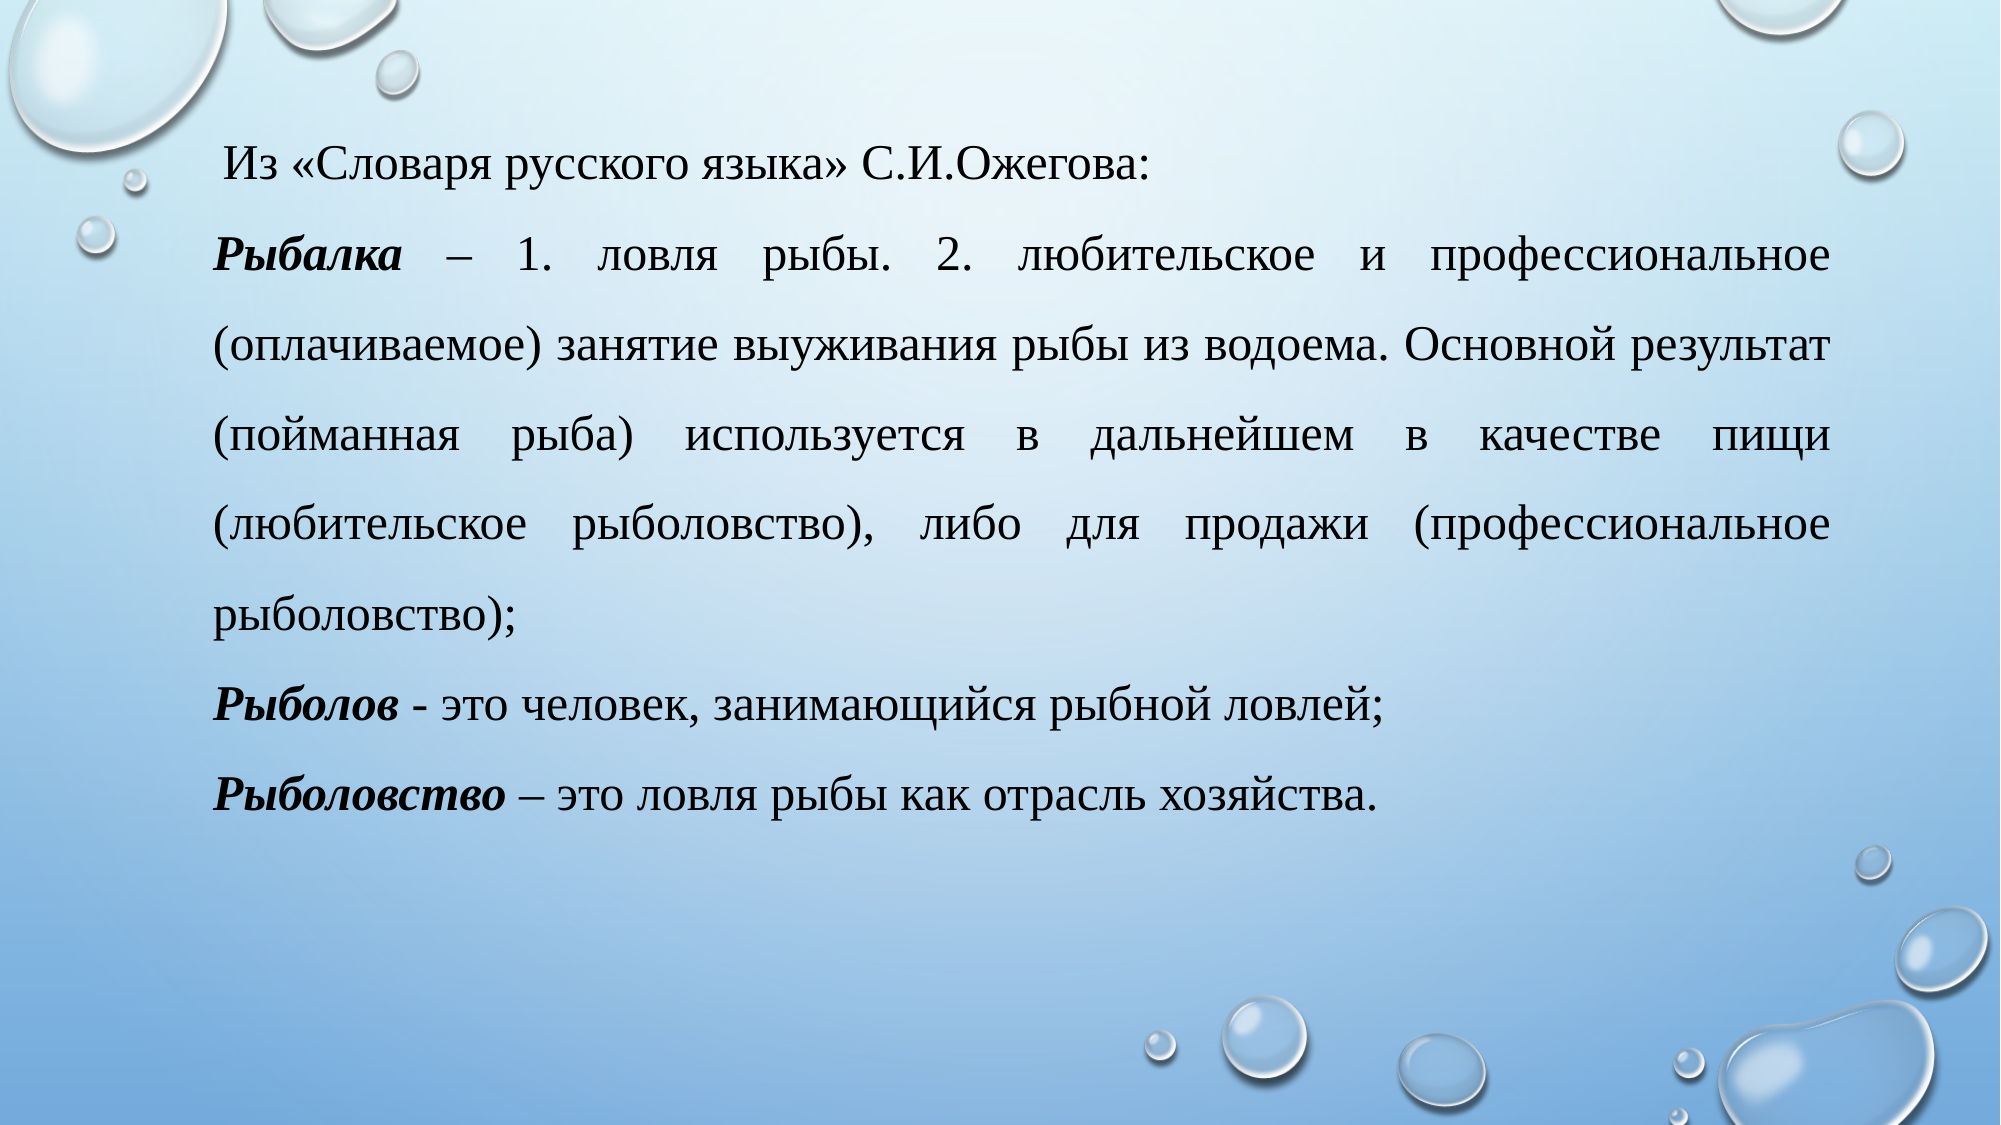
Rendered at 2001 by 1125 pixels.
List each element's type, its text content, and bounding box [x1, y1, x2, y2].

picture [0, 0, 2000, 1125]
text_box Из «Словаря русского языка» С.И.Ожегова: Рыбалка – 1. ловля рыбы. 2. любительское и профессиональное (оплачиваемое) занятие выуживания рыбы из водоема. Основной результат (пойманная рыба) используется в дальнейшем в качестве пищи (любительское рыболовство), либо для продажи (профессиональное рыболовство); Рыболов - это человек, занимающийся рыбной ловлей; Рыболовство – это ловля рыбы как отрасль хозяйства. [198, 92, 1847, 828]
